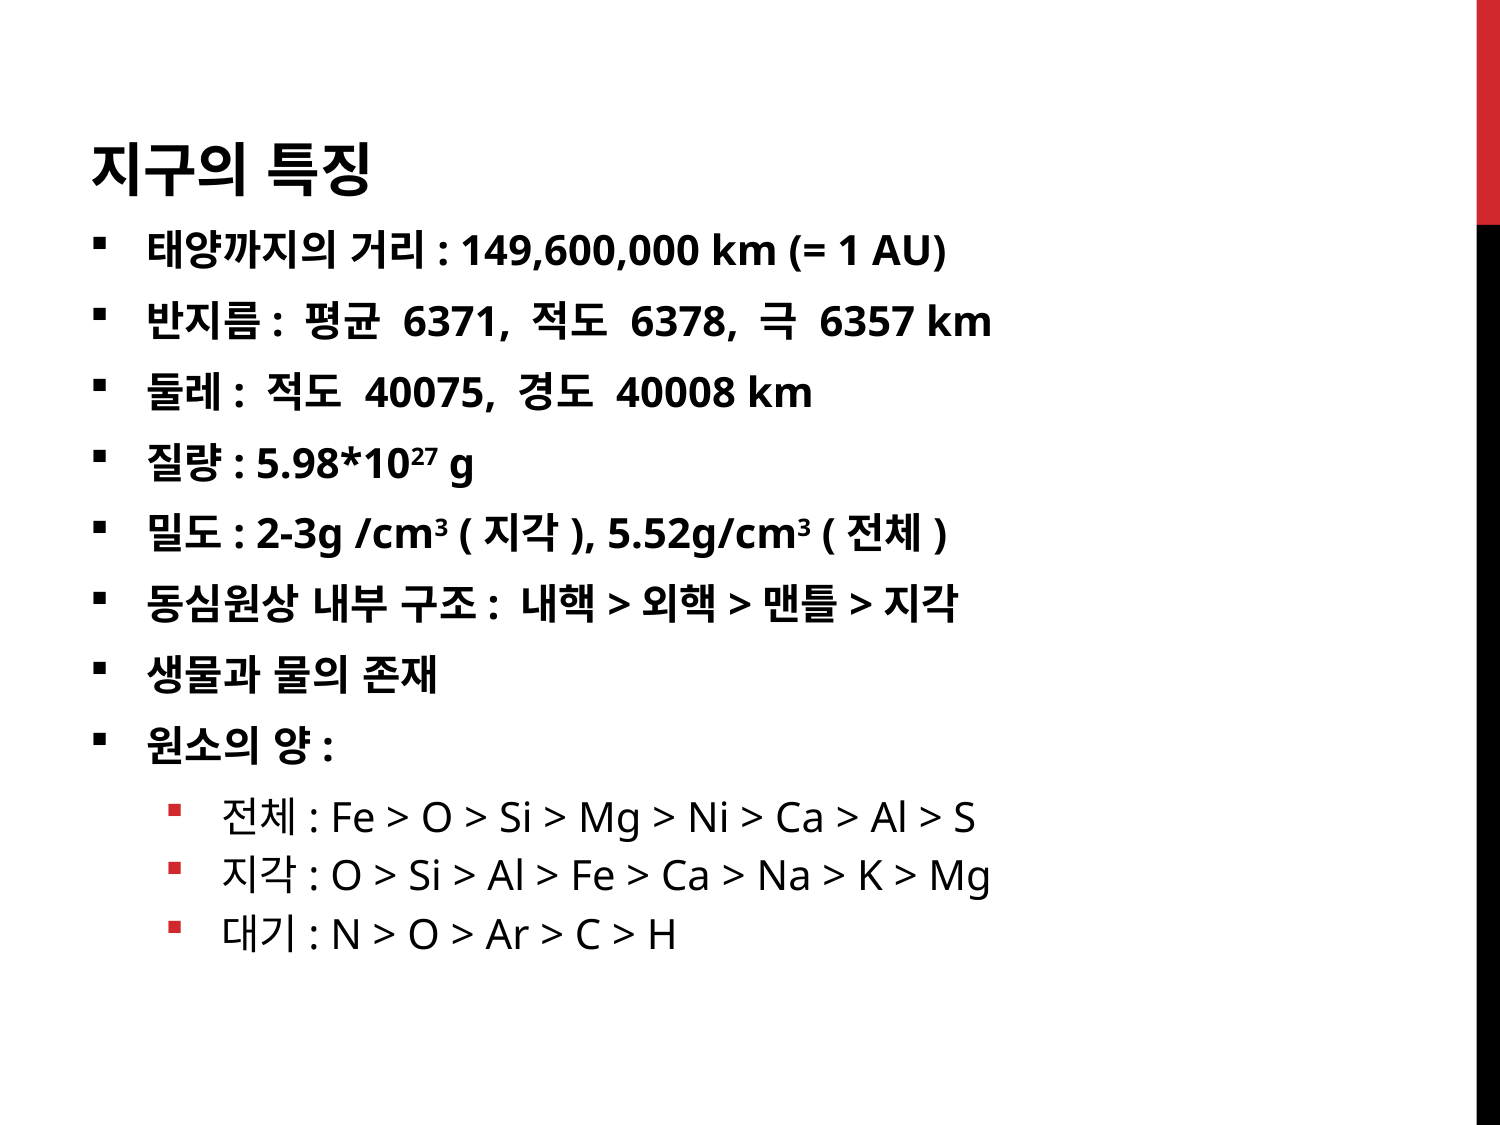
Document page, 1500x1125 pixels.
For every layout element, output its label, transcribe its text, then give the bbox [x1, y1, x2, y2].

list 지구의 특징 태양까지의 거리: 149,600,000 km (= 1 AU) 반지름: 평균 6371, 적도 6378, 극 6357 km 둘레: 적도 40075, 경도 40008 km 질량: 5.98*1027 g 밀도: 2-3g /cm3 (지각), 5.52g/cm3 (전체) 동심원상 내부 구조: 내핵>외핵>맨틀>지각 생물과 물의 존재 원소의 양: 전체: Fe > O > Si > Mg > Ni > Ca > Al > S 지각: O > Si > Al > Fe > Ca > Na > K > Mg 대기: N > O > Ar > C > H [75, 125, 1325, 1005]
